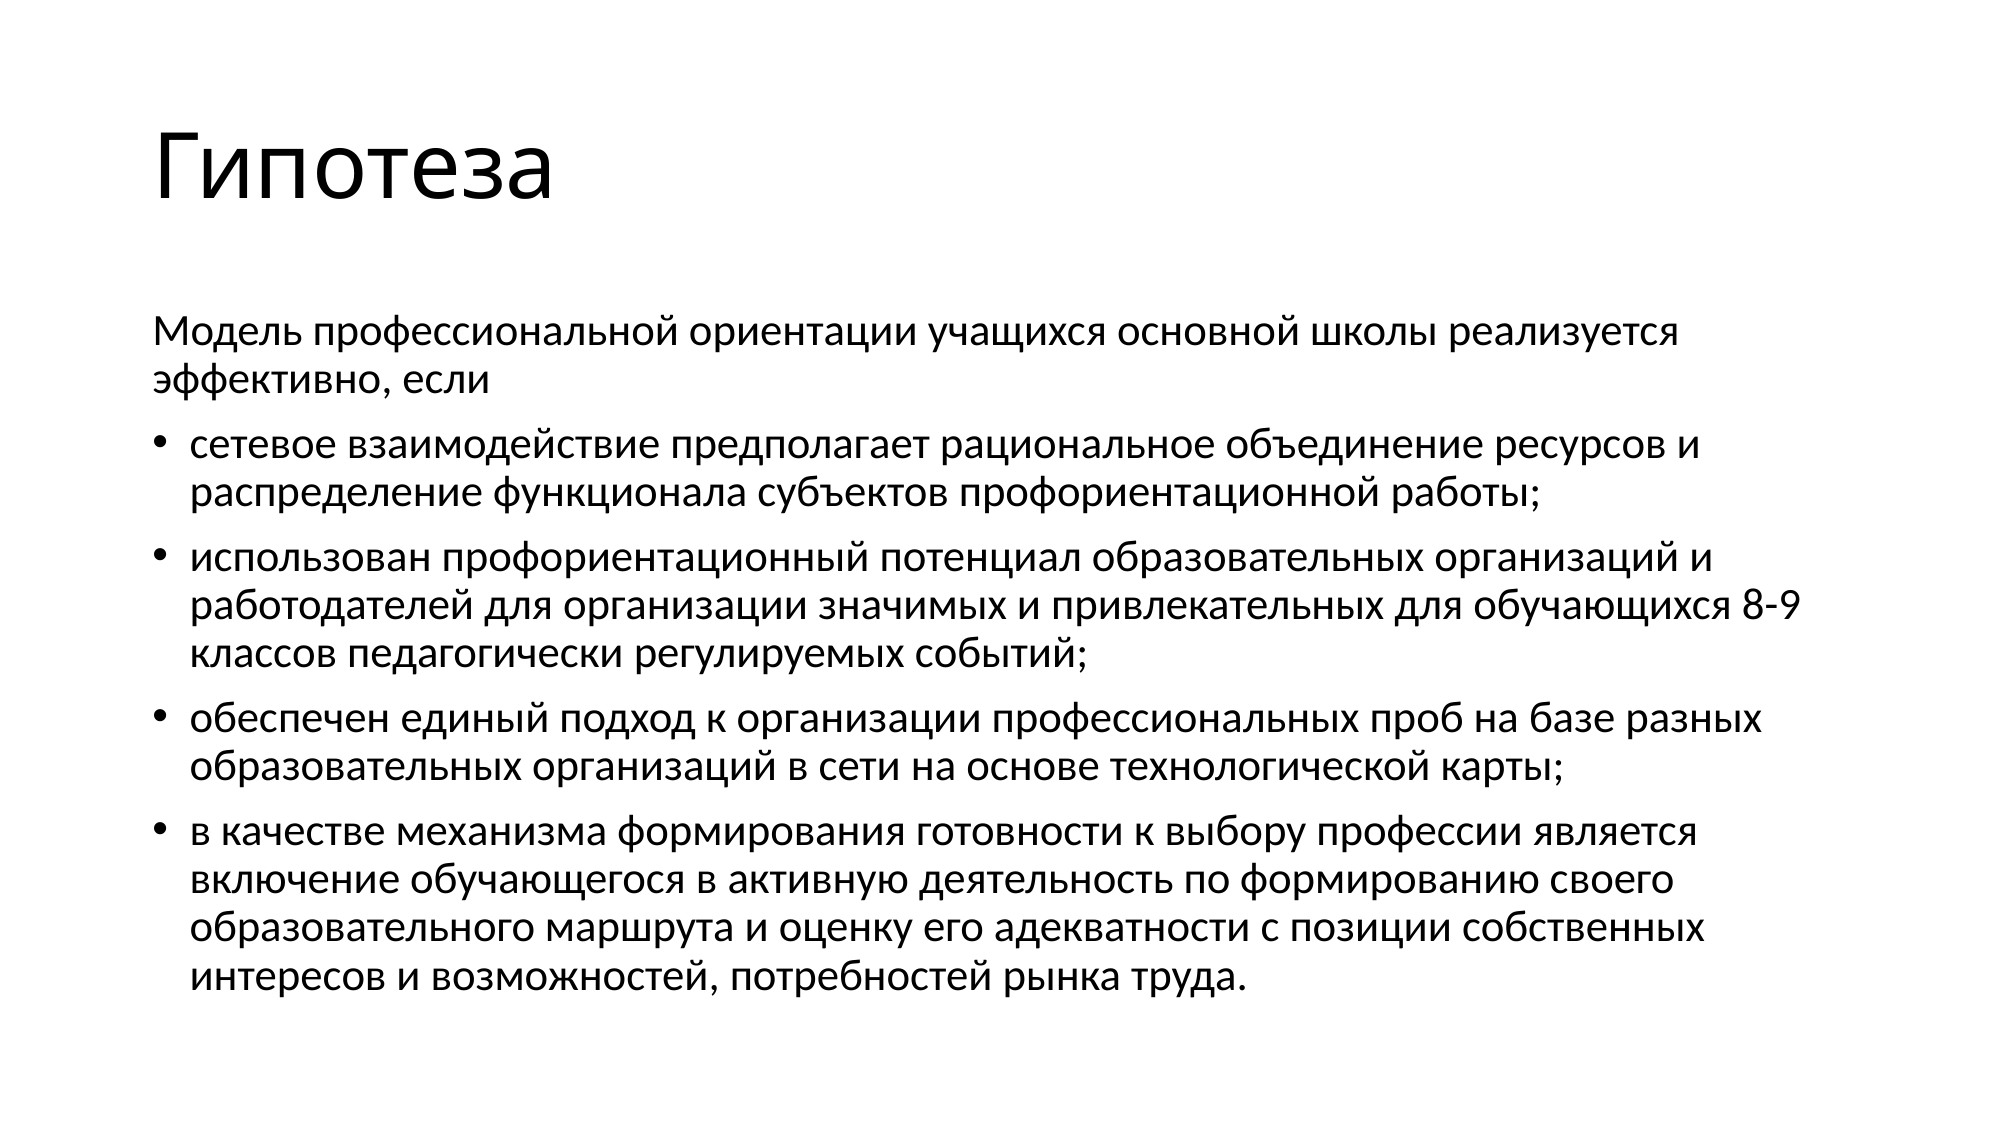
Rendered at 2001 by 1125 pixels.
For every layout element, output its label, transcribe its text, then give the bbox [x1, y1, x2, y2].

title Гипотеза [137, 59, 1863, 278]
list Модель профессиональной ориентации учащихся основной школы реализуется эффективно, если сетевое взаимодействие предполагает рациональное объединение ресурсов и распределение функционала субъектов профориентационной работы; использован профориентационный потенциал образовательных организаций и работодателей для организации значимых и привлекательных для обучающихся 8-9 классов педагогически регулируемых событий; обеспечен единый подход к организации профессиональных проб на базе разных образовательных организаций в сети на основе технологической карты; в качестве механизма формирования готовности к выбору профессии является включение обучающегося в активную деятельность по формированию своего образовательного маршрута и оценку его адекватности с позиции собственных интересов и возможностей, потребностей рынка труда. [137, 299, 1863, 1014]
